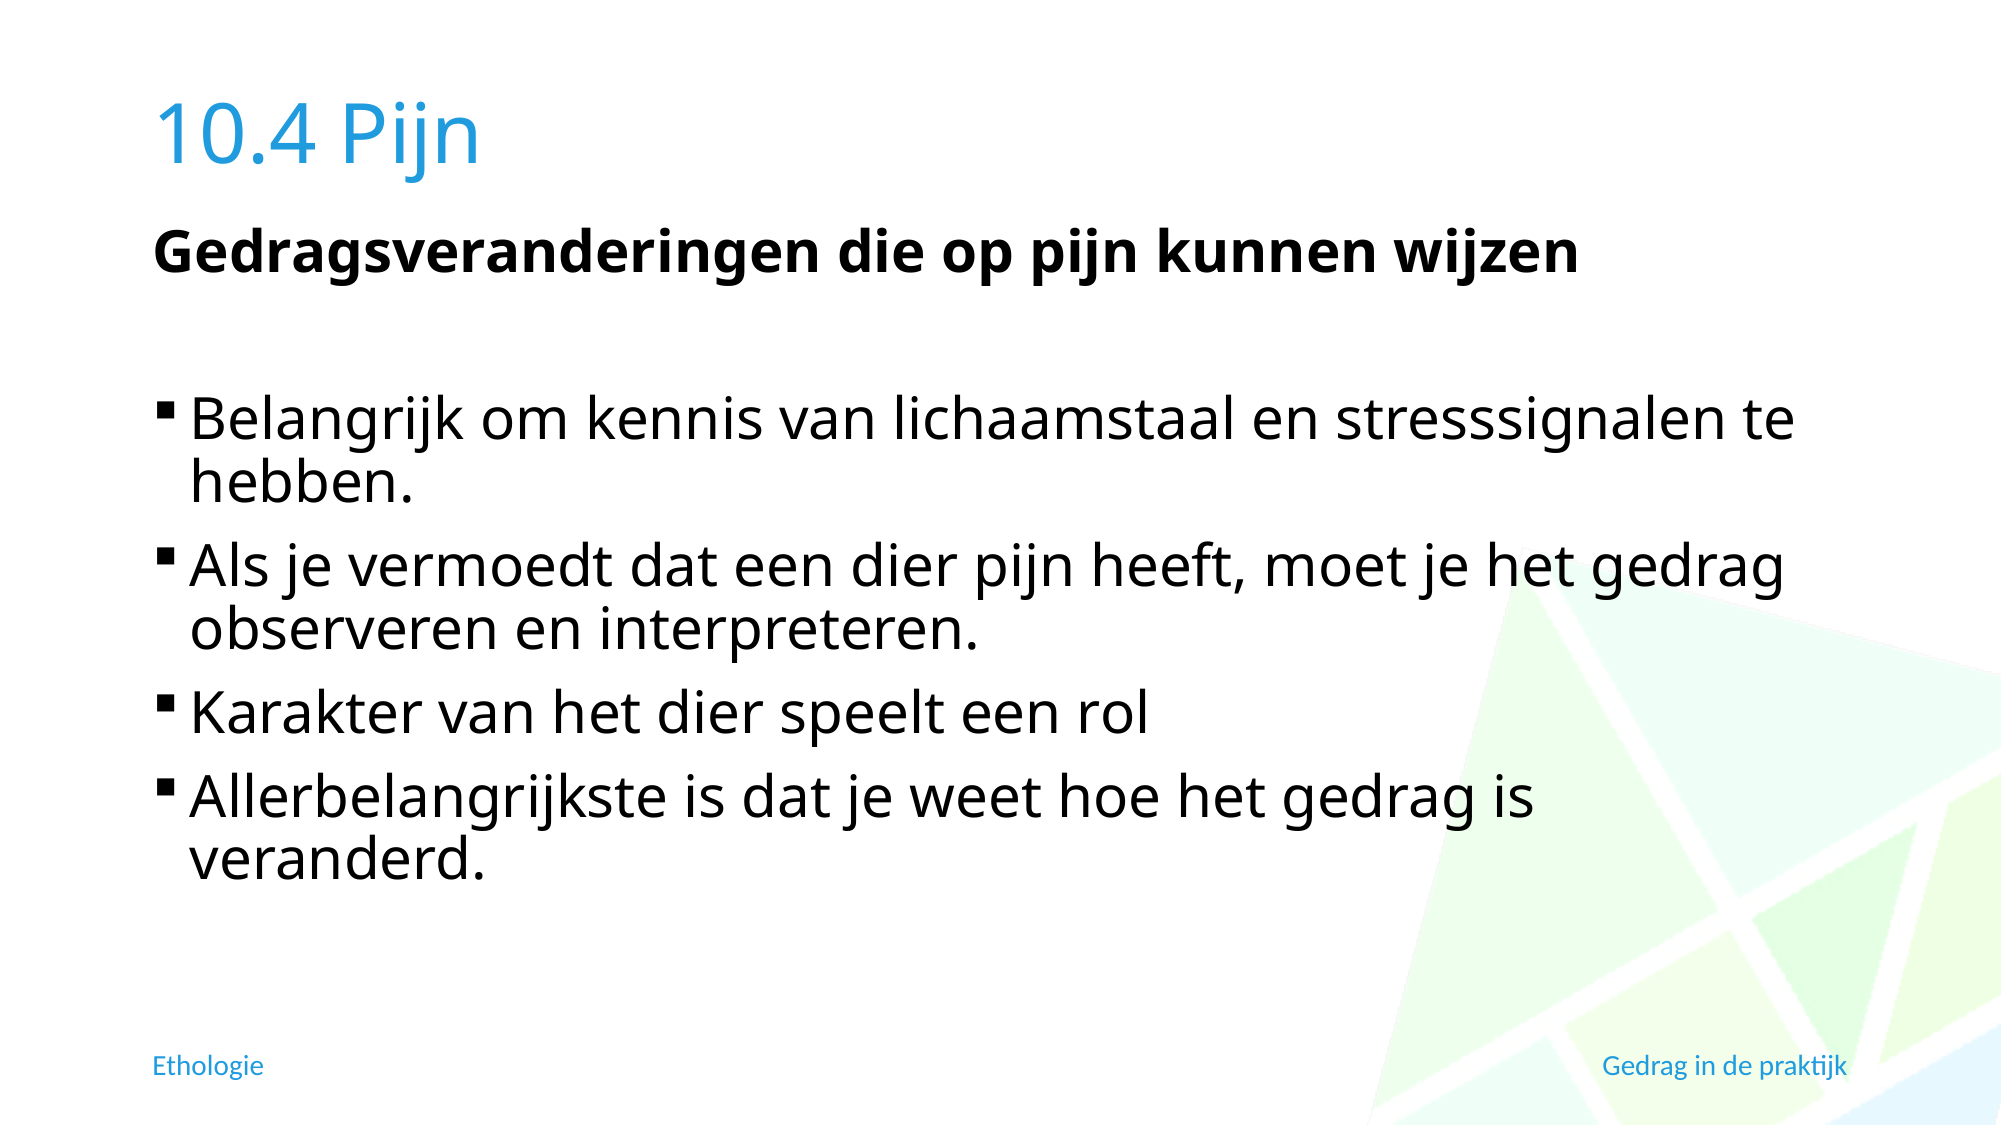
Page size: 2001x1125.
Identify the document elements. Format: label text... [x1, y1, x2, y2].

list Gedrag in de praktijk [1412, 1042, 1863, 1103]
title 10.4 Pijn [137, 59, 1863, 214]
list Ethologie [137, 1042, 588, 1103]
list Gedragsveranderingen die op pijn kunnen wijzen Belangrijk om kennis van lichaamstaal en stresssignalen te hebben. Als je vermoedt dat een dier pijn heeft, moet je het gedrag observeren en interpreteren. Karakter van het dier speelt een rol Allerbelangrijkste is dat je weet hoe het gedrag is veranderd. [137, 214, 1863, 1014]
